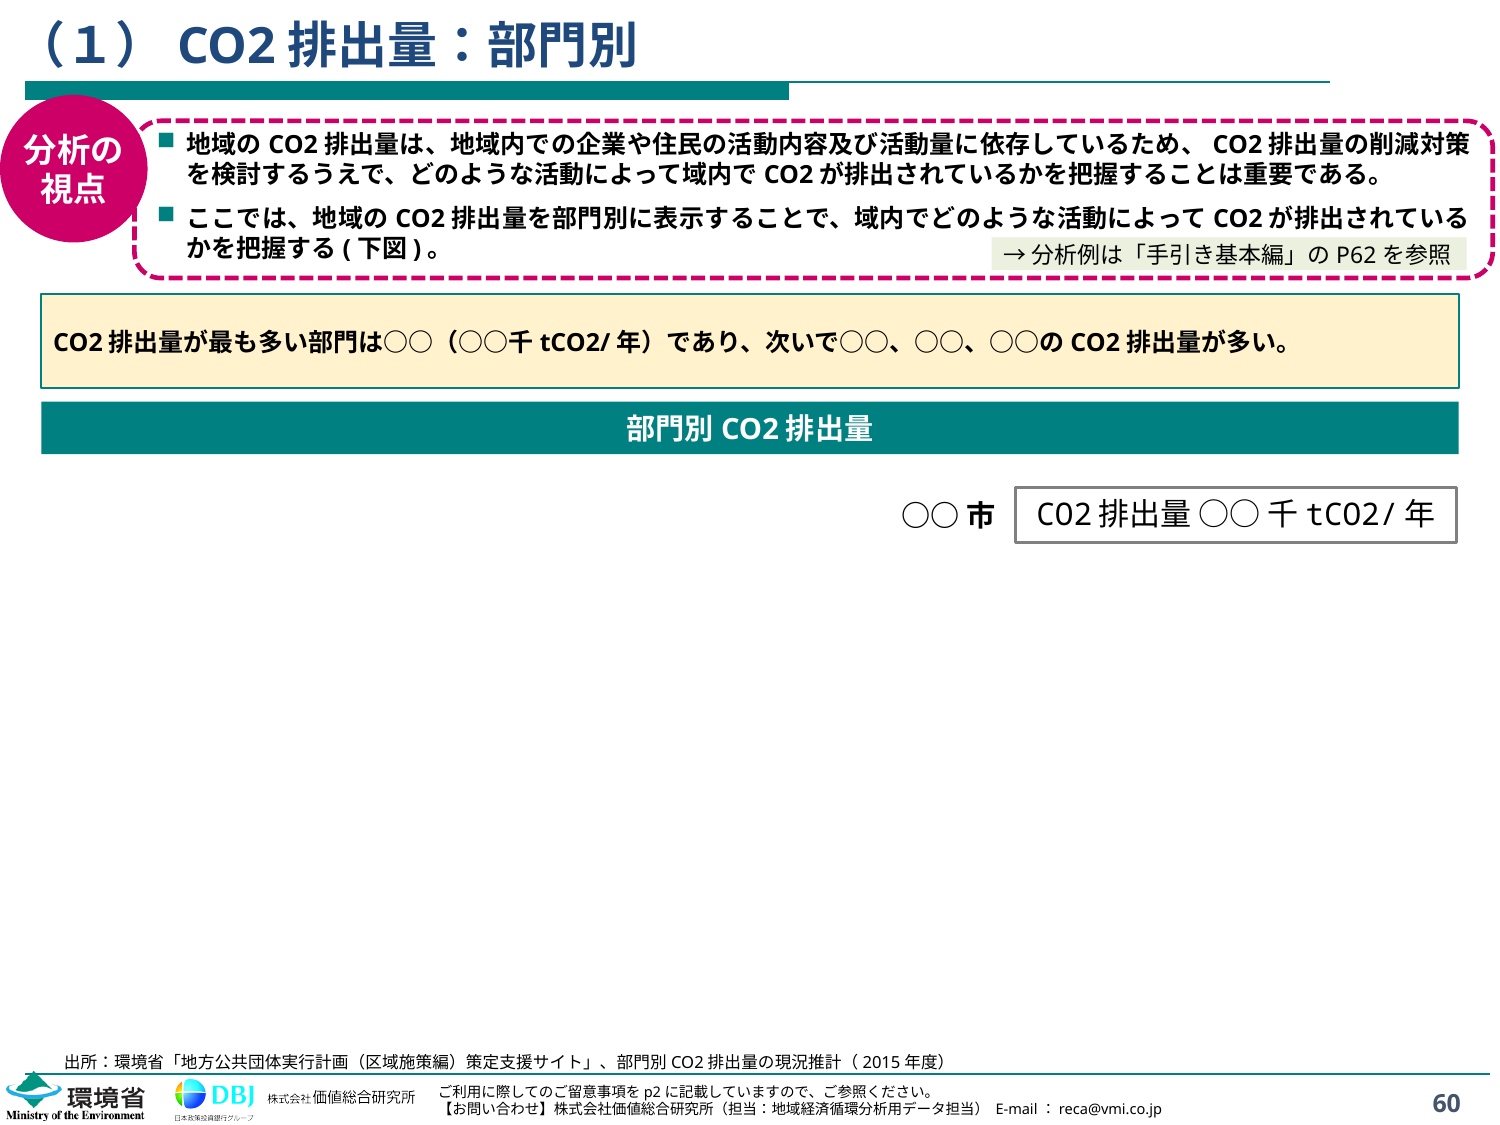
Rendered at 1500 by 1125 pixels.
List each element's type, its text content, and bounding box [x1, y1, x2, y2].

text_box 部門別CO2排出量 [41, 401, 1459, 455]
picture [2, 1071, 148, 1125]
slide_number 60 [1393, 1079, 1500, 1122]
text_box ○○市 [886, 489, 1011, 540]
text_box 地域のCO2排出量は、地域内での企業や住民の活動内容及び活動量に依存しているため、CO2排出量の削減対策を検討するうえで、どのような活動によって域内でCO2が排出されているかを把握することは重要である。 ここでは、地域のCO2排出量を部門別に表示することで、域内でどのような活動によってCO2が排出されているかを把握する(下図)。 [134, 120, 1493, 279]
title （１）CO2排出量：部門別 [0, 0, 1304, 82]
text_box CO2排出量 ○○ 千tCO2/年 [1015, 487, 1457, 543]
text_box CO2排出量が最も多い部門は○○（○○千tCO2/年）であり、次いで○○、○○、○○のCO2排出量が多い。 [41, 293, 1459, 389]
text_box 分析の 視点 [0, 94, 148, 243]
text_box 出所：環境省「地方公共団体実行計画（区域施策編）策定支援サイト」、部門別CO2排出量の現況推計（2015年度） [49, 1044, 1467, 1080]
text_box →分析例は「手引き基本編」のP62を参照 [991, 237, 1467, 271]
picture [171, 1080, 419, 1125]
